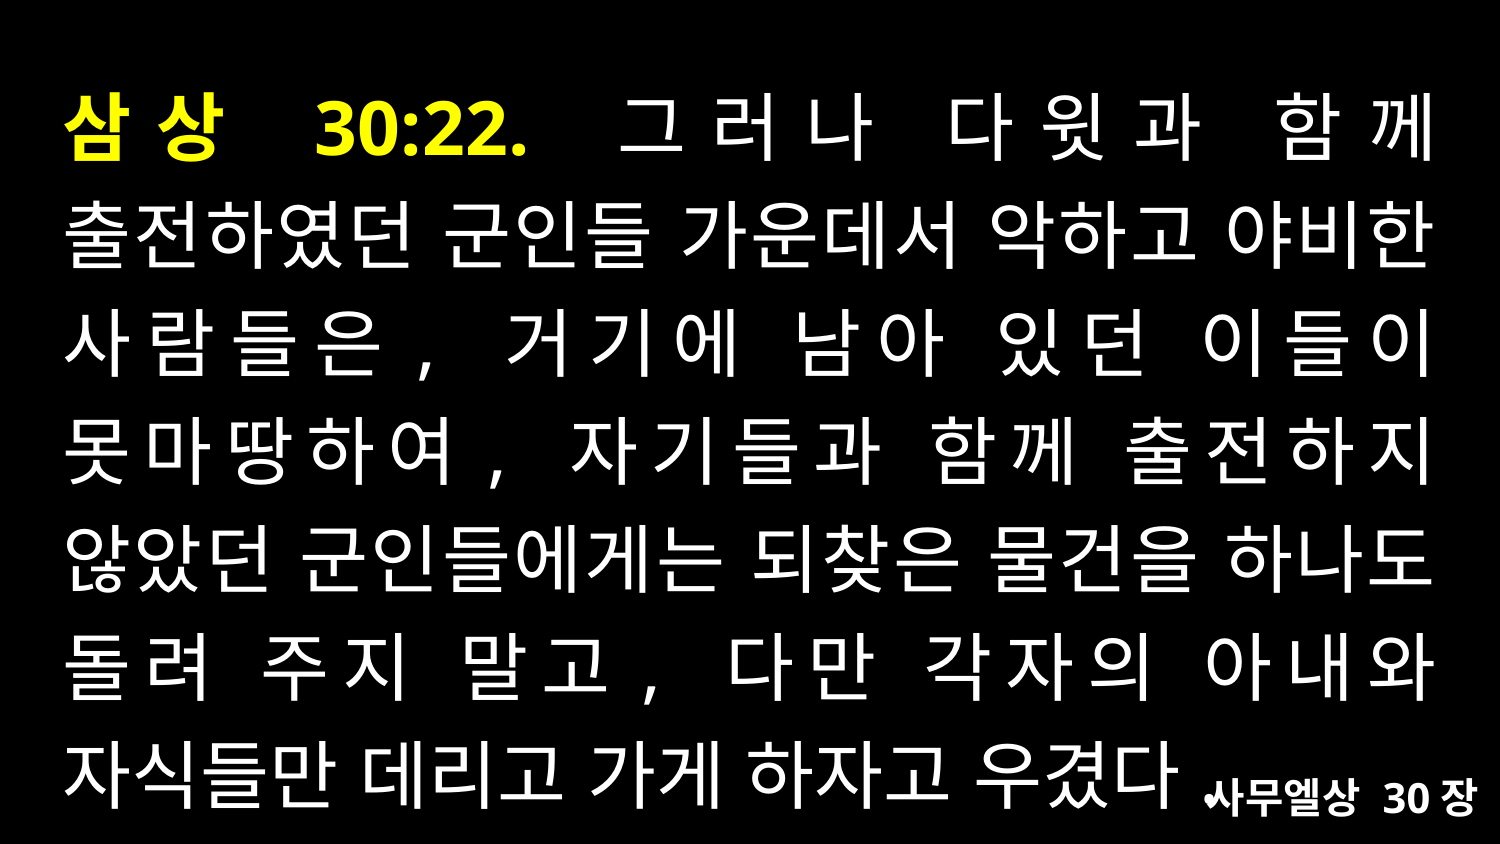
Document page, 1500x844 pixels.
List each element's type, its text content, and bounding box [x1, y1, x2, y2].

title 삼상 30:22. 그러나 다윗과 함께 출전하였던 군인들 가운데서 악하고 야비한 사람들은, 거기에 남아 있던 이들이 못마땅하여, 자기들과 함께 출전하지 않았던 군인들에게는 되찾은 물건을 하나도 돌려 주지 말고, 다만 각자의 아내와 자식들만 데리고 가게 하자고 우겼다. [0, 0, 1500, 844]
subtitle 사무엘상 30장 [916, 770, 1500, 844]
